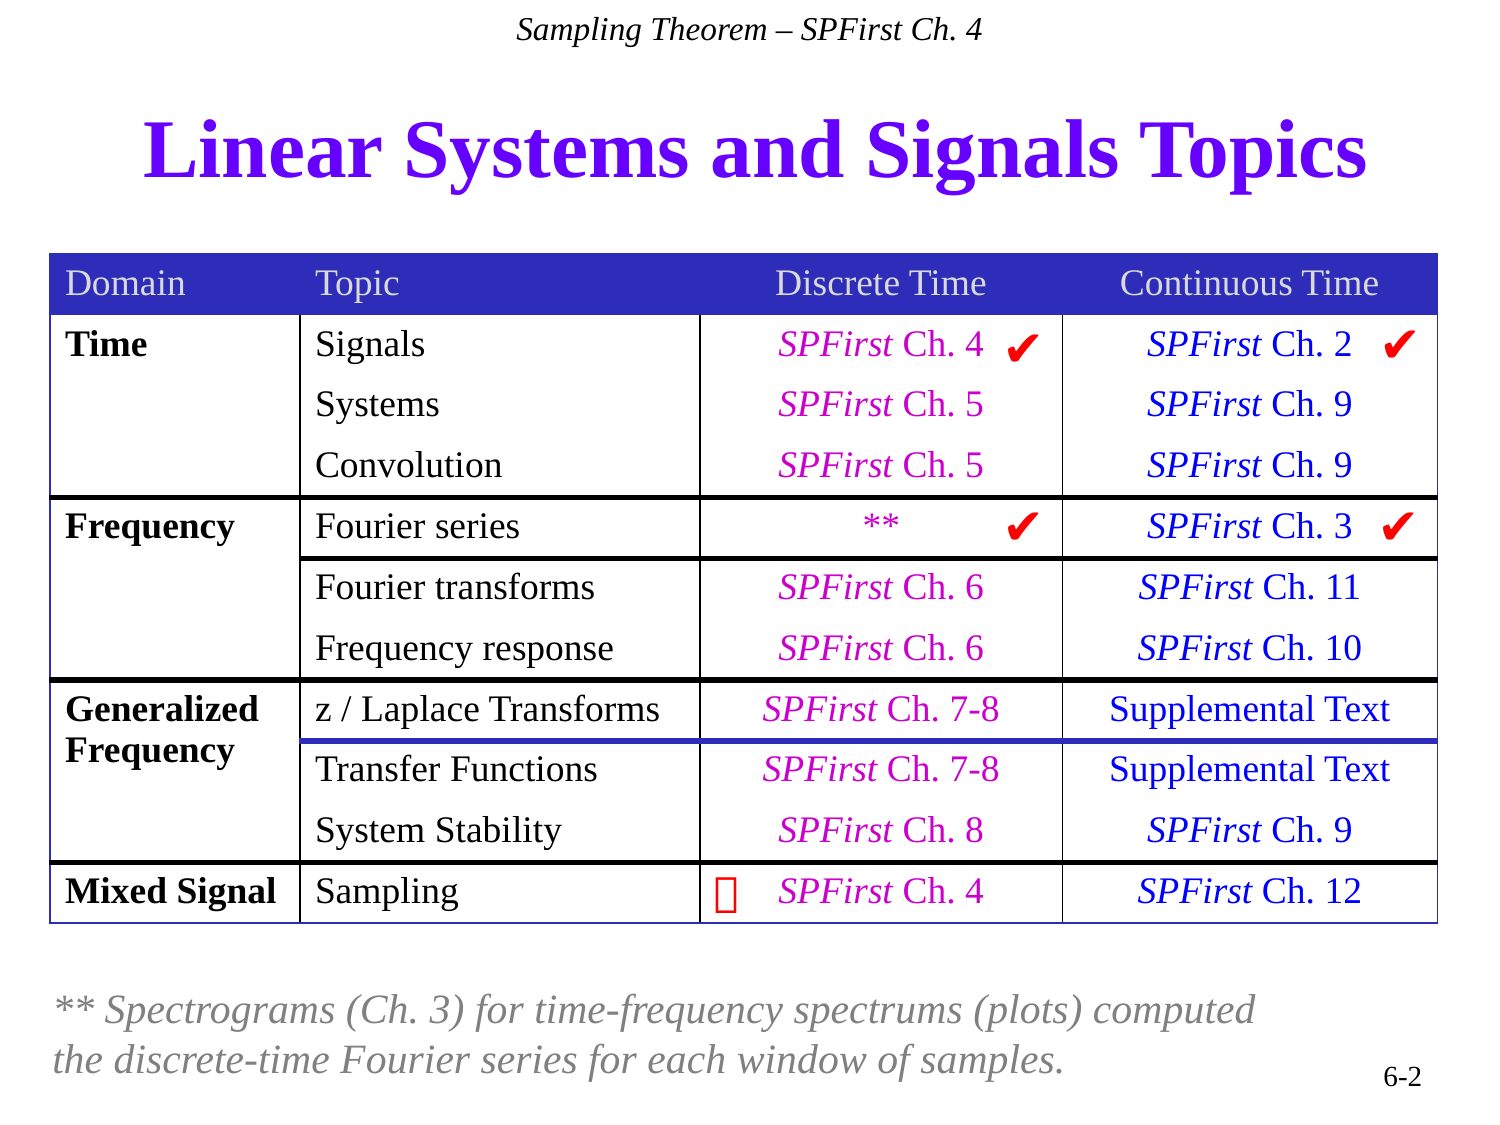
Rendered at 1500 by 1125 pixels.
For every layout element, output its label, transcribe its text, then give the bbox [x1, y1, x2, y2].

table_cell z / Laplace Transforms [301, 683, 699, 738]
table_cell SPFirst Ch. 8 [701, 802, 1062, 860]
table_header Continuous Time [1062, 255, 1437, 303]
table_cell Signals [301, 315, 699, 376]
table_cell SPFirst Ch. 7-8 [701, 744, 1062, 802]
table_header Discrete Time [700, 255, 1062, 315]
title Linear Systems and Signals Topics [75, 55, 1438, 238]
text_box Sampling Theorem – SPFirst Ch. 4 [0, 0, 1500, 55]
table_cell Transfer Functions [301, 744, 699, 802]
table_cell SPFirst Ch. 6 [701, 619, 1062, 677]
table_cell SPFirst Ch. 9 [1063, 802, 1437, 860]
table_cell Supplemental Text [1063, 683, 1437, 738]
table_cell SPFirst Ch. 12 [1063, 865, 1437, 922]
table_cell Fourier transforms [301, 561, 699, 619]
table_cell ** [701, 500, 982, 556]
table_cell Fourier series [301, 500, 699, 556]
text_box  [696, 856, 772, 932]
table_cell SPFirst Ch. 4 [772, 865, 1062, 922]
table_cell Supplemental Text [1063, 744, 1437, 802]
table_cell Sampling [301, 865, 696, 922]
table_cell Frequency response [301, 619, 699, 677]
slide_number 6-2 [1124, 1049, 1438, 1125]
table_cell Frequency [51, 500, 299, 677]
table_cell SPFirst Ch. 6 [701, 561, 1062, 619]
table_cell SPFirst Ch. 10 [1063, 619, 1437, 677]
table_cell SPFirst Ch. 11 [1063, 573, 1437, 619]
table_cell Convolution [301, 437, 699, 495]
table_cell SPFirst Ch. 4 [701, 315, 982, 376]
table_cell SPFirst Ch. 5 [701, 376, 982, 437]
table_cell Time [51, 315, 299, 495]
table_cell SPFirst Ch. 7-8 [701, 683, 1062, 738]
table_cell System Stability [301, 802, 699, 860]
text_box ** Spectrograms (Ch. 3) for time-frequency spectrums (plots) computed the discrete-time Fourier series for each window of samples. [37, 974, 1325, 1090]
table_header Domain [51, 255, 300, 315]
table_cell Mixed Signal [51, 865, 299, 922]
table_cell Generalized Frequency [51, 683, 299, 860]
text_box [987, 304, 1440, 564]
table_cell Systems [301, 376, 699, 437]
table_header Topic [300, 255, 700, 315]
table_cell SPFirst Ch. 5 [701, 437, 982, 495]
